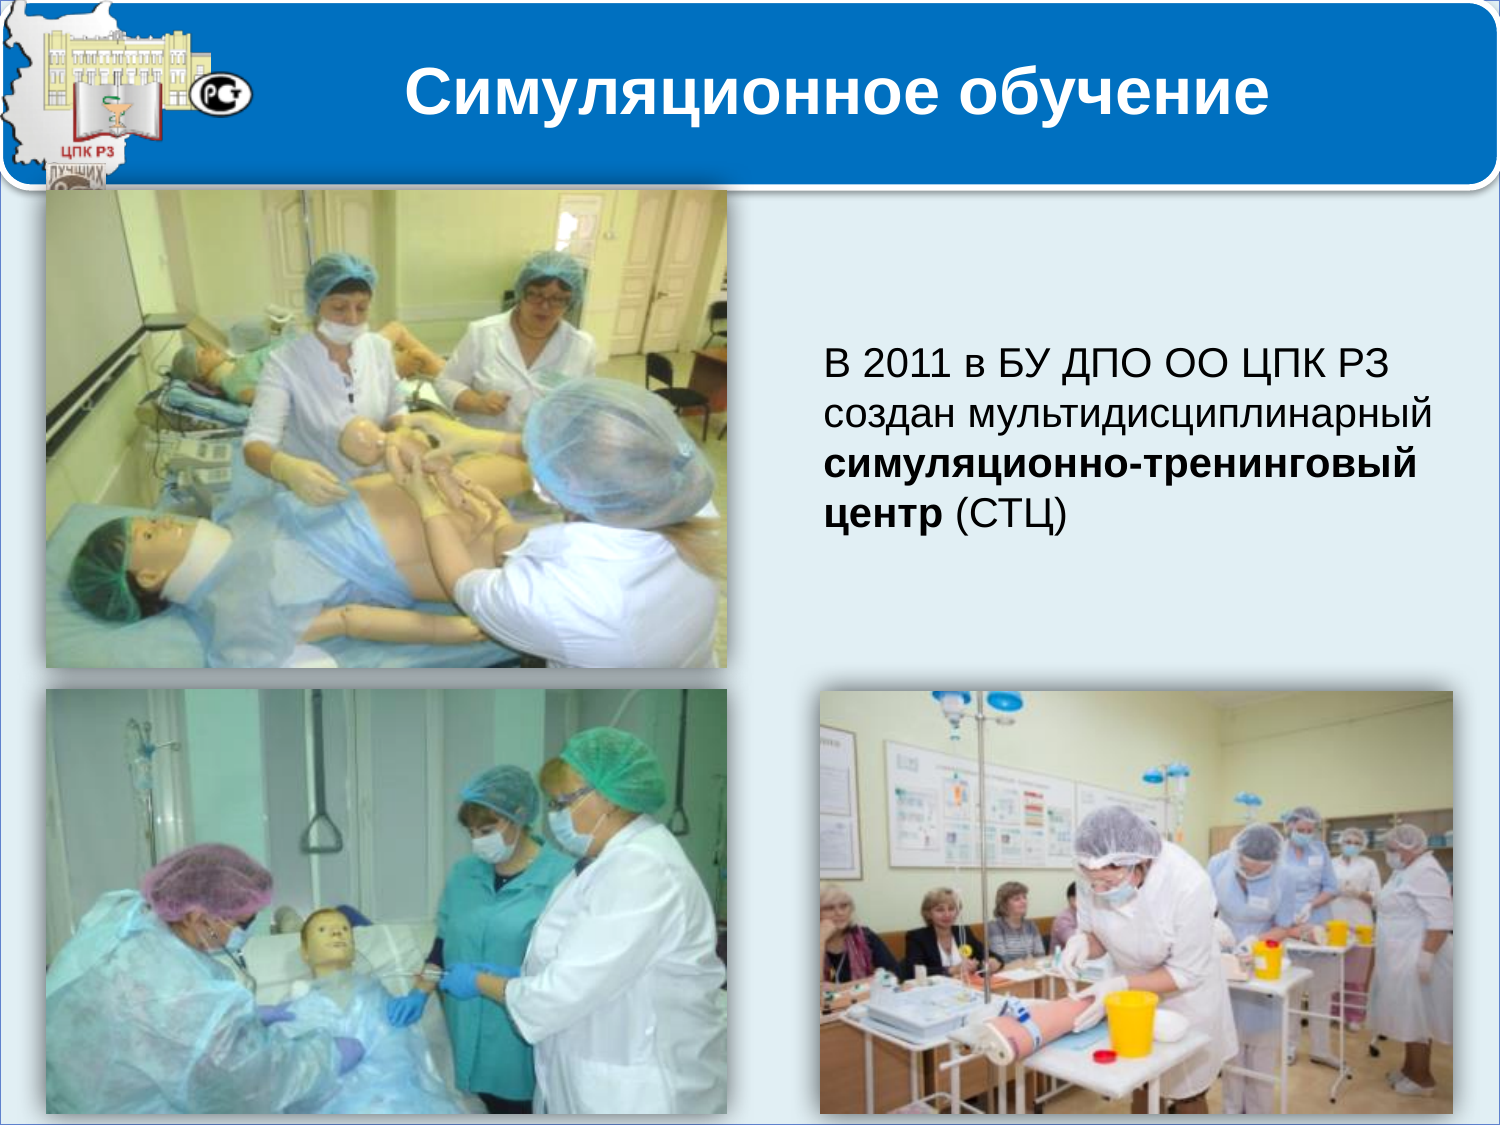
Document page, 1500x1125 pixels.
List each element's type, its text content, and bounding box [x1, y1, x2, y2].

picture [46, 688, 727, 1114]
picture [820, 691, 1453, 1114]
text_box В 2011 в БУ ДПО ОО ЦПК РЗ создан мультидисциплинарный симуляционно-тренинговый центр (СТЦ) [808, 328, 1500, 593]
picture [0, 0, 727, 669]
title Симуляционное обучение [187, 0, 1489, 177]
